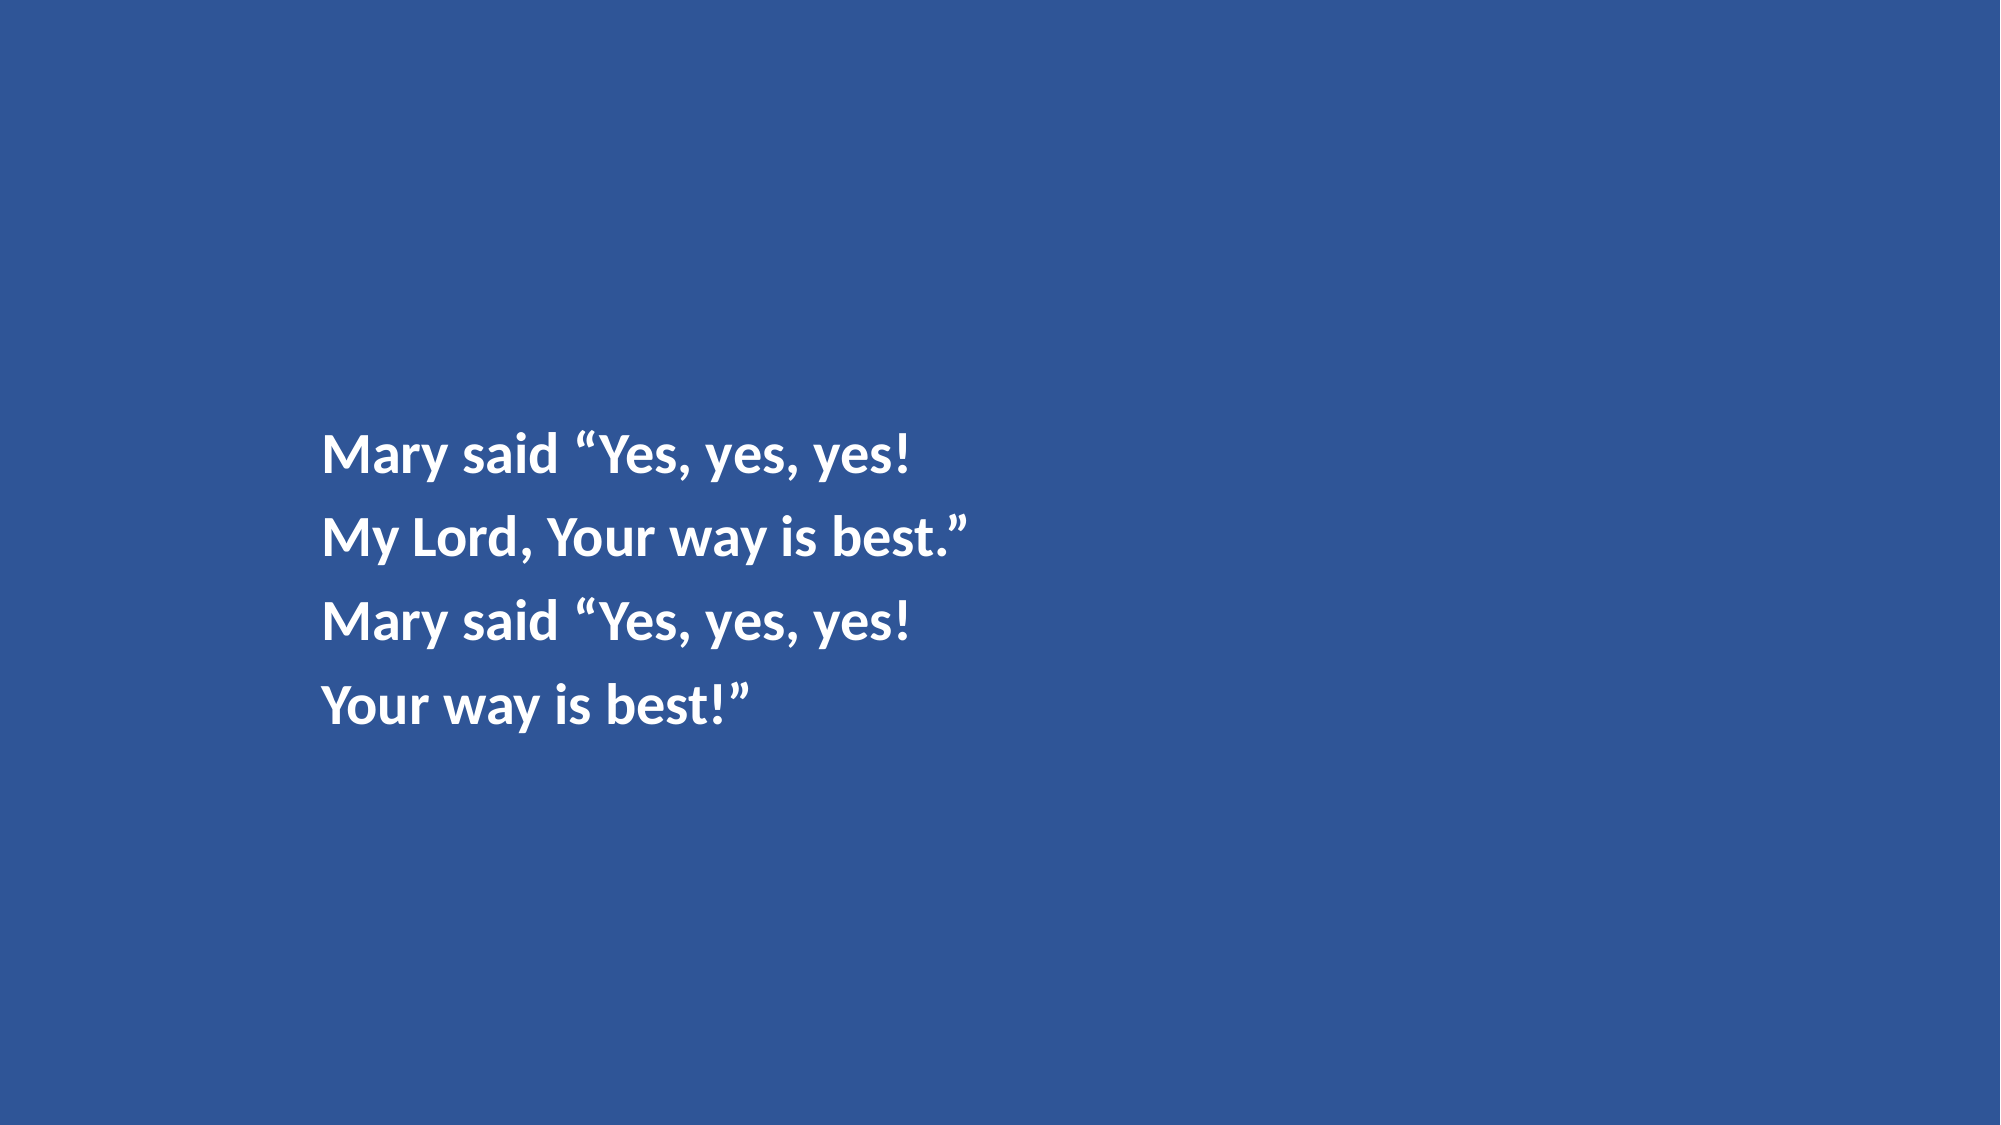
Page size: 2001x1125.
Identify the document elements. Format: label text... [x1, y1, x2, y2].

text_box Mary said “Yes, yes, yes! My Lord, Your way is best.” Mary said “Yes, yes, yes! Your way is best!” [306, 415, 1694, 780]
